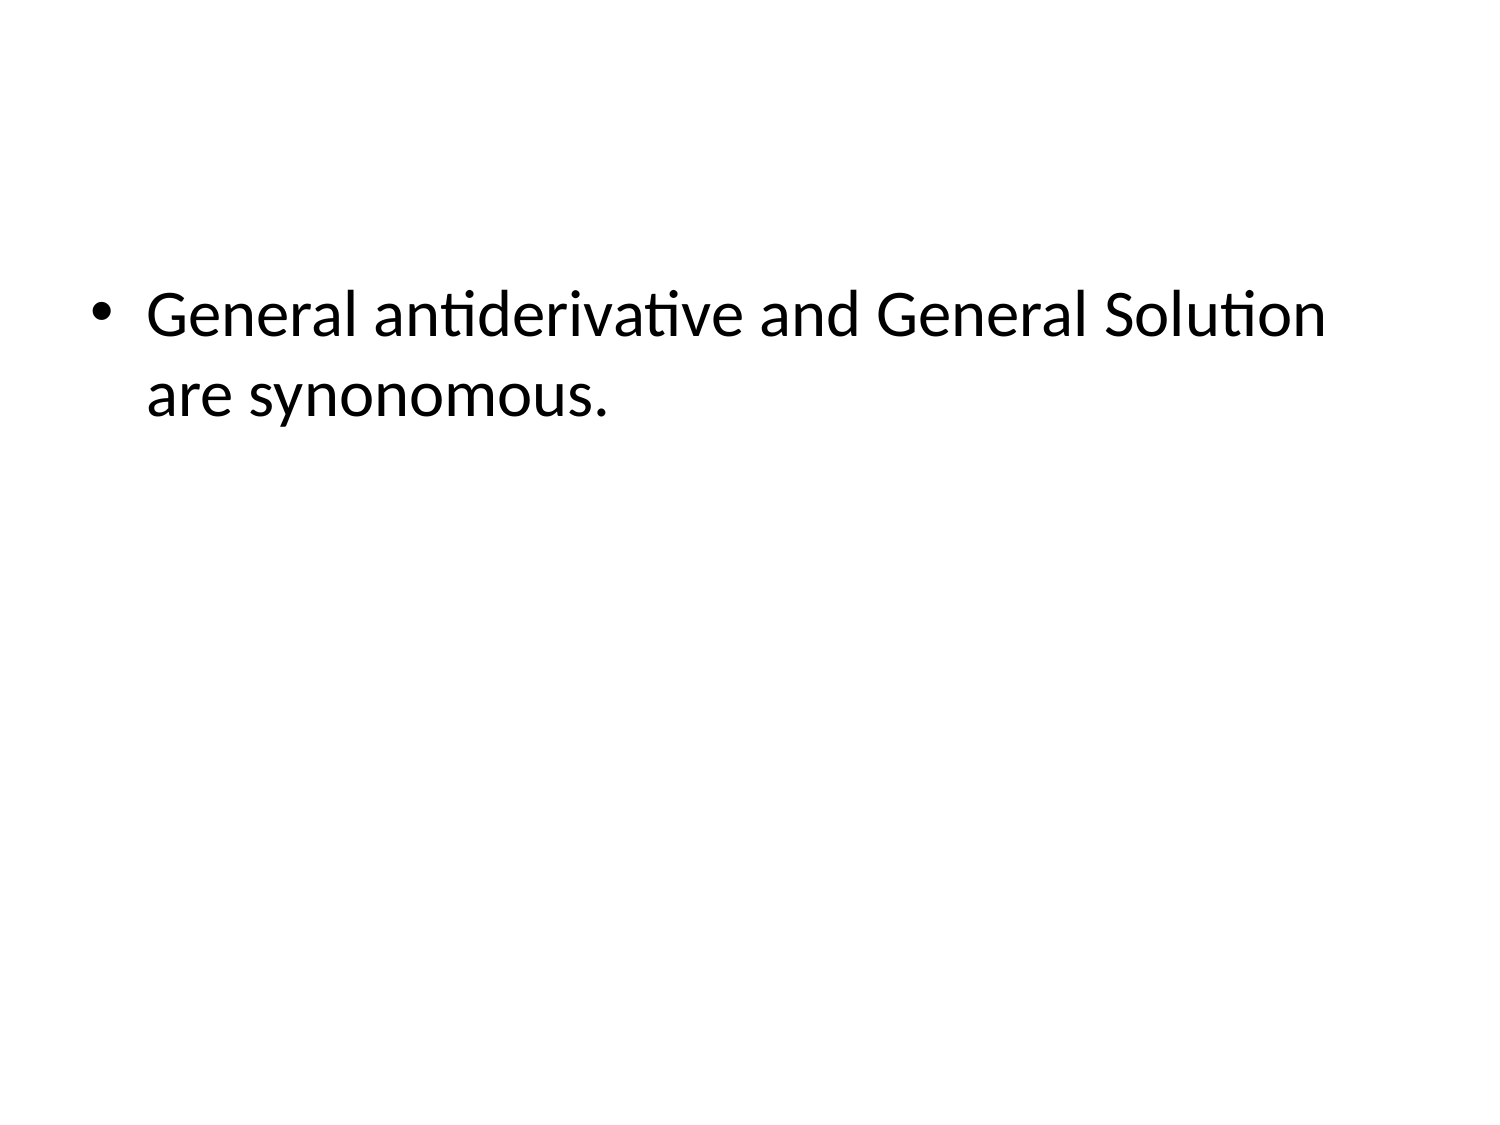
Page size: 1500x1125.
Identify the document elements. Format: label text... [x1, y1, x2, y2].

list General antiderivative and General Solution are synonomous. [75, 262, 1425, 1005]
